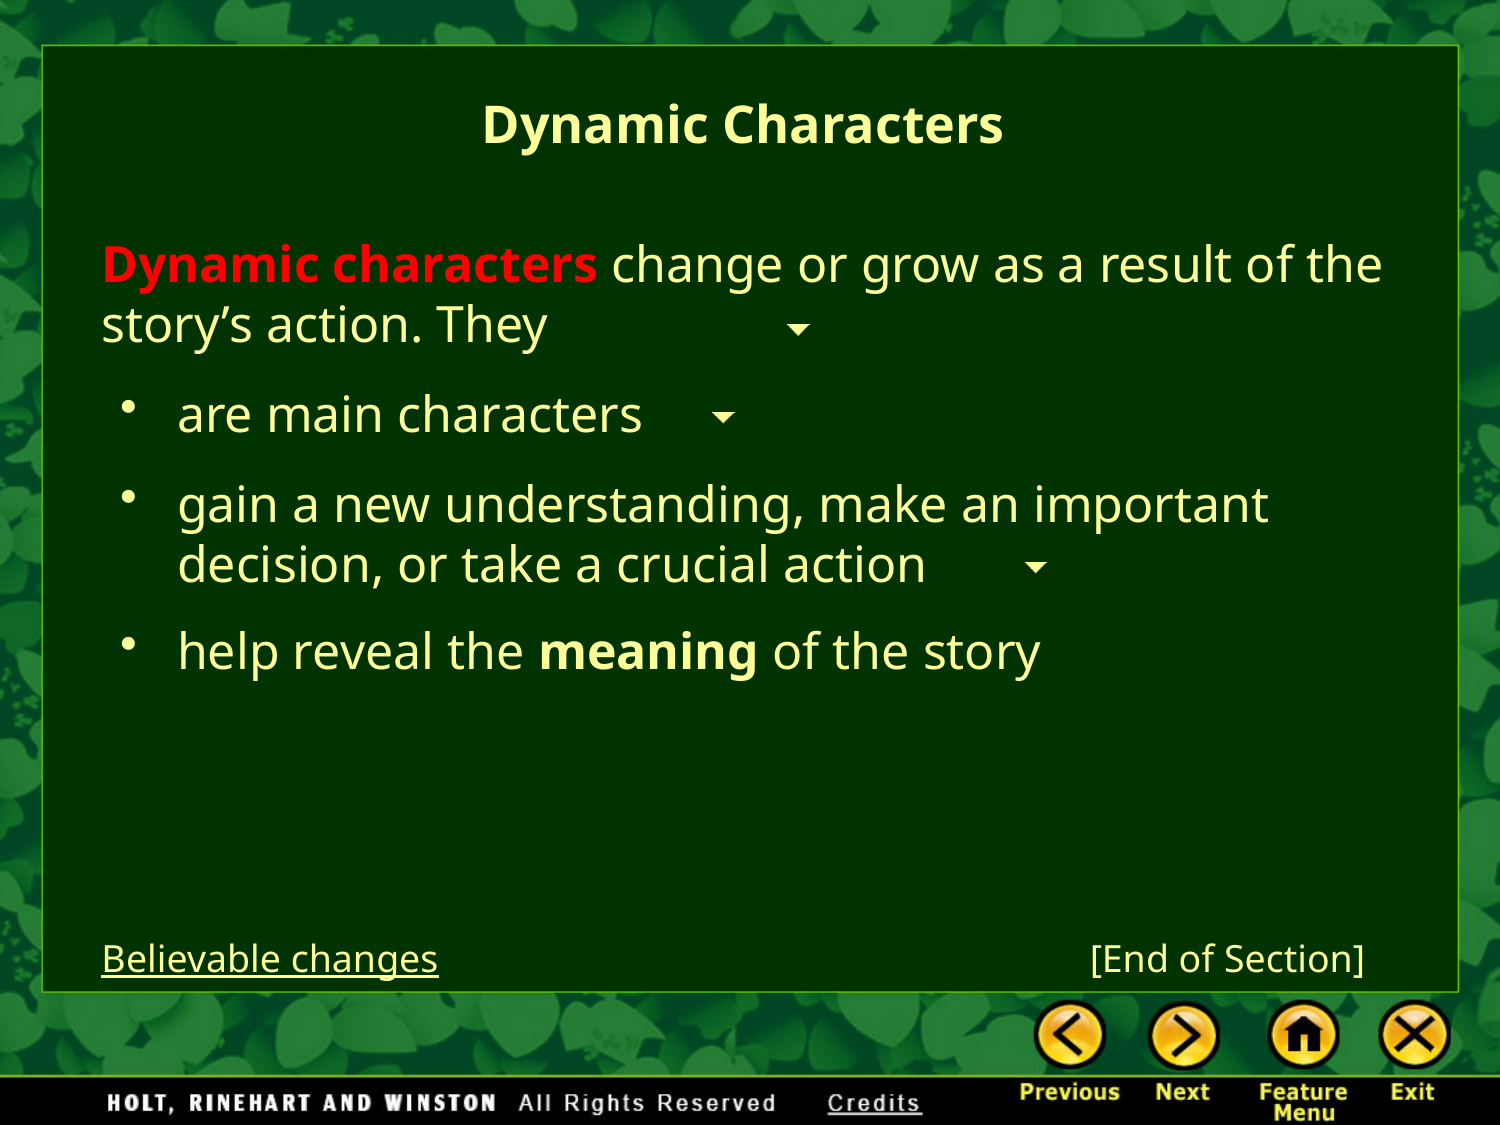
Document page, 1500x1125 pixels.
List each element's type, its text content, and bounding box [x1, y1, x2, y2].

text_box help reveal the meaning of the story [86, 612, 1413, 688]
text_box Dynamic characters change or grow as a result of the story’s action. They [86, 224, 1412, 360]
text_box Believable changes [86, 927, 500, 994]
text_box gain a new understanding, make an important decision, or take a crucial action [86, 465, 1413, 600]
text_box [End of Section] [1074, 927, 1413, 987]
text_box are main characters [86, 374, 1413, 450]
picture [0, 0, 1500, 1125]
title Dynamic Characters [74, 57, 1426, 188]
